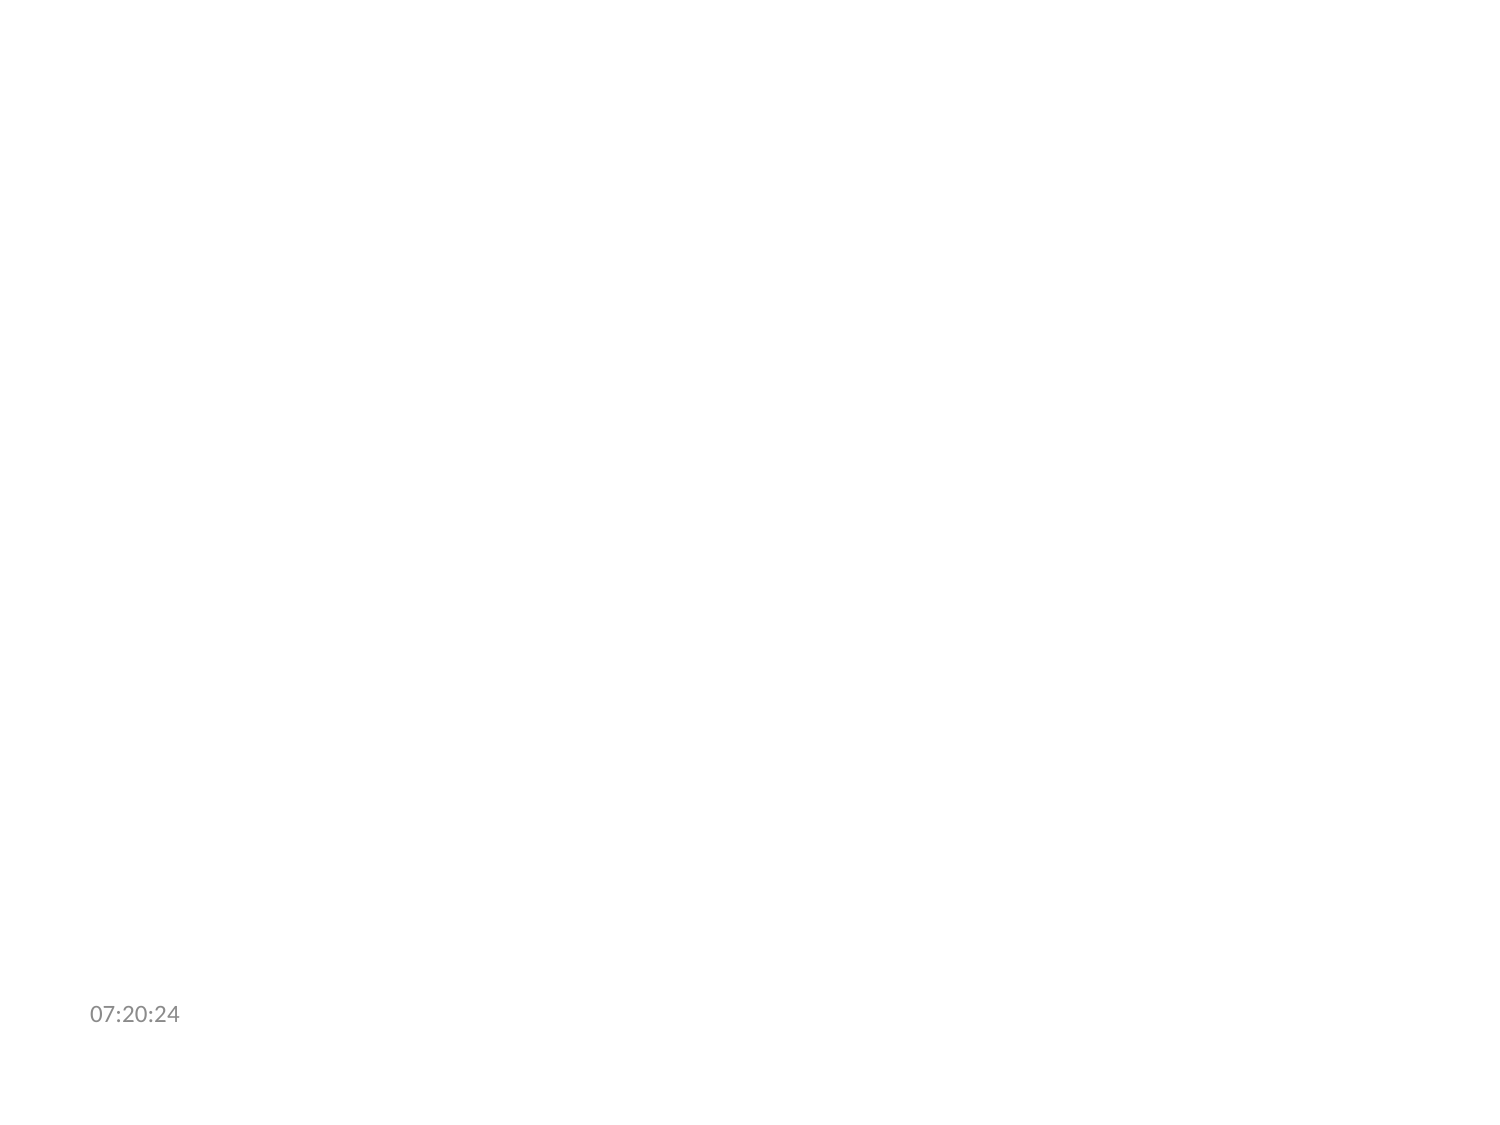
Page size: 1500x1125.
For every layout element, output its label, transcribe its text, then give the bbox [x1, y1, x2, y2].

text_box 15:35:09 [75, 982, 425, 1043]
